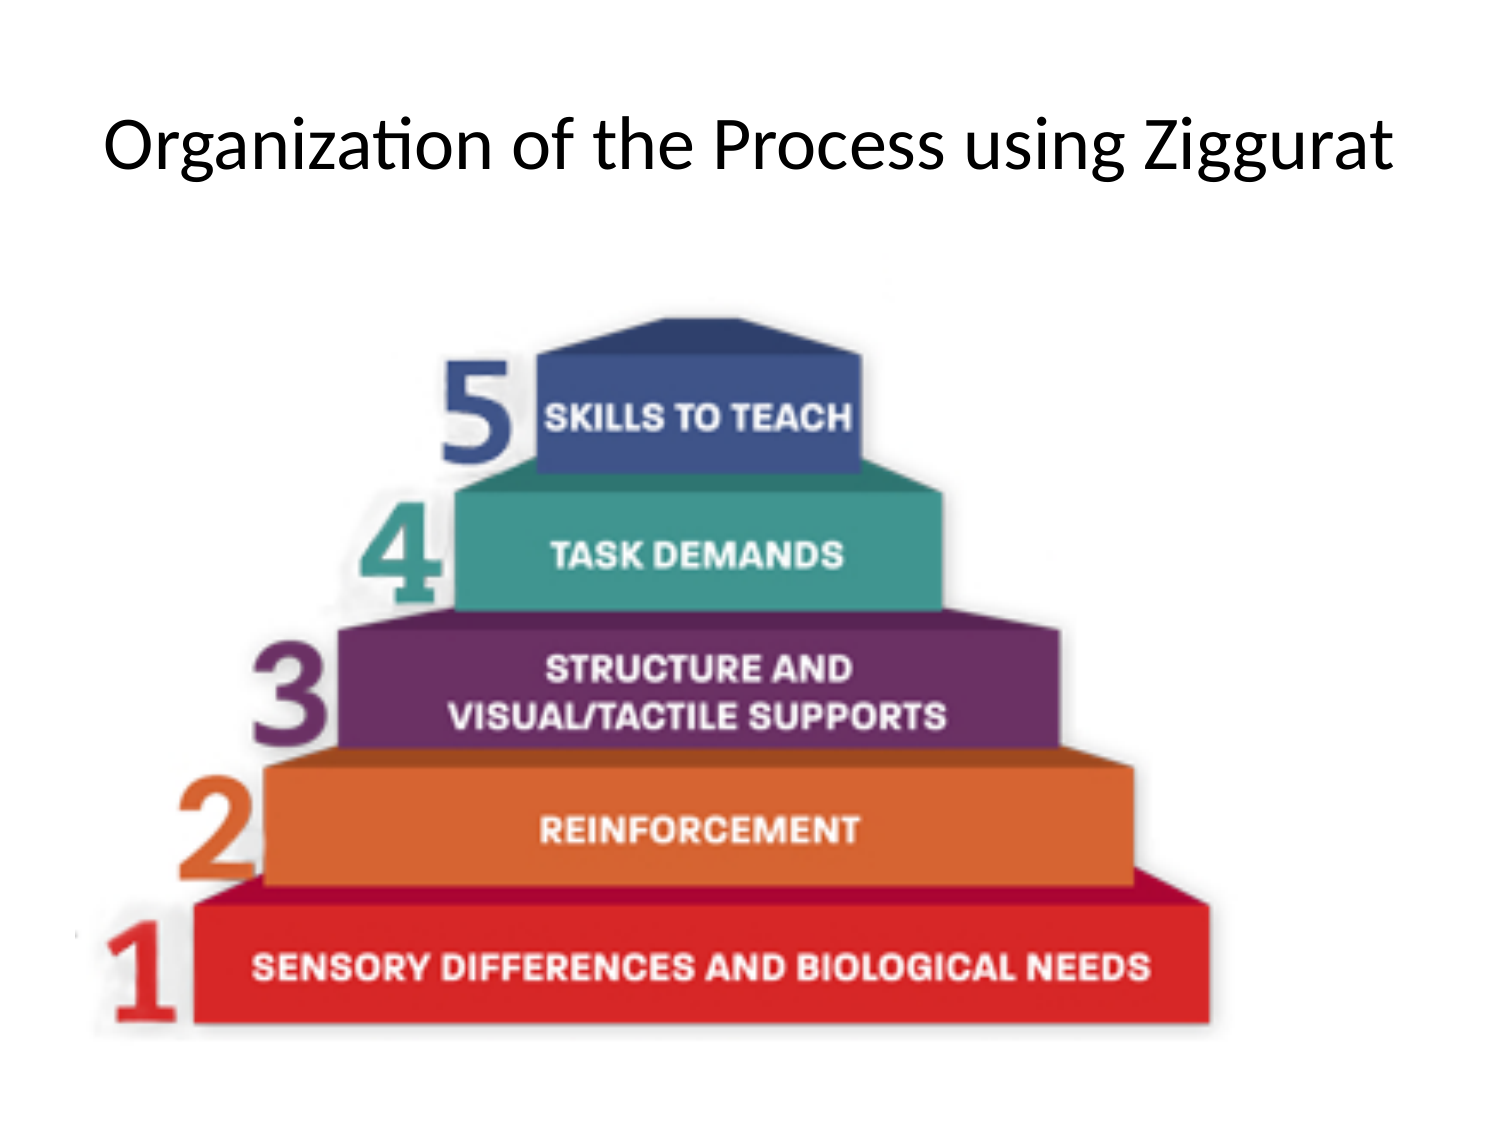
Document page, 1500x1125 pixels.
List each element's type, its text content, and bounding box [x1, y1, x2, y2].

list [74, 249, 1238, 1063]
title Organization of the Process using Ziggurat [75, 45, 1425, 233]
